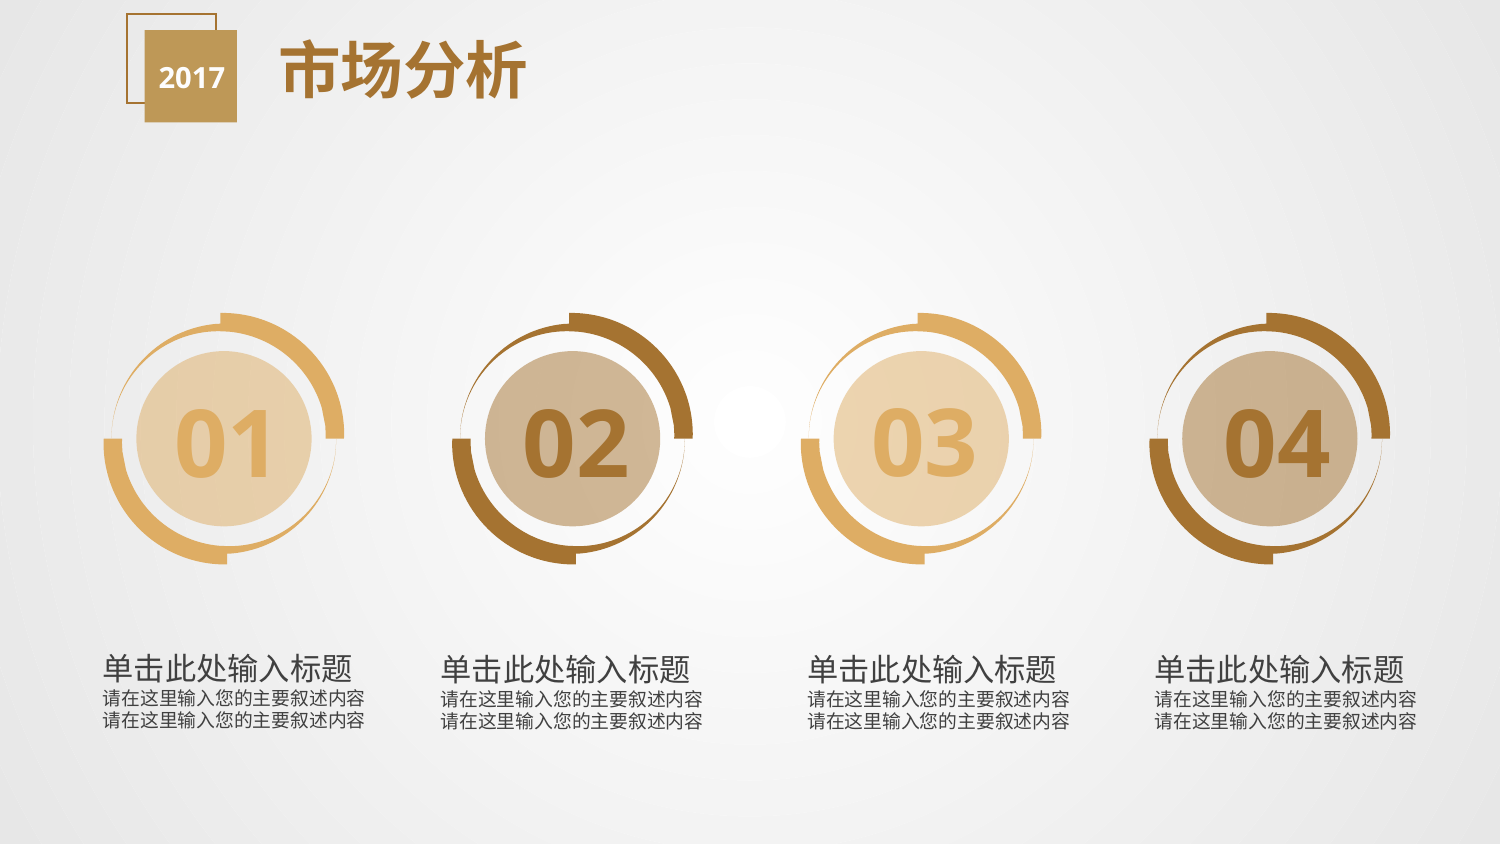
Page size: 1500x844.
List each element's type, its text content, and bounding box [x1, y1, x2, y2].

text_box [800, 312, 1042, 565]
text_box 单击此处输入标题 请在这里输入您的主要叙述内容 请在这里输入您的主要叙述内容 [1139, 642, 1433, 800]
text_box 单击此处输入标题 请在这里输入您的主要叙述内容 请在这里输入您的主要叙述内容 [87, 641, 381, 799]
text_box 单击此处输入标题 请在这里输入您的主要叙述内容 请在这里输入您的主要叙述内容 [425, 642, 719, 800]
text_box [103, 312, 345, 565]
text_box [127, 14, 244, 123]
text_box 单击此处输入标题 请在这里输入您的主要叙述内容 请在这里输入您的主要叙述内容 [792, 642, 1085, 800]
text_box 市场分析 [263, 23, 544, 114]
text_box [452, 312, 693, 565]
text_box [1149, 312, 1390, 565]
